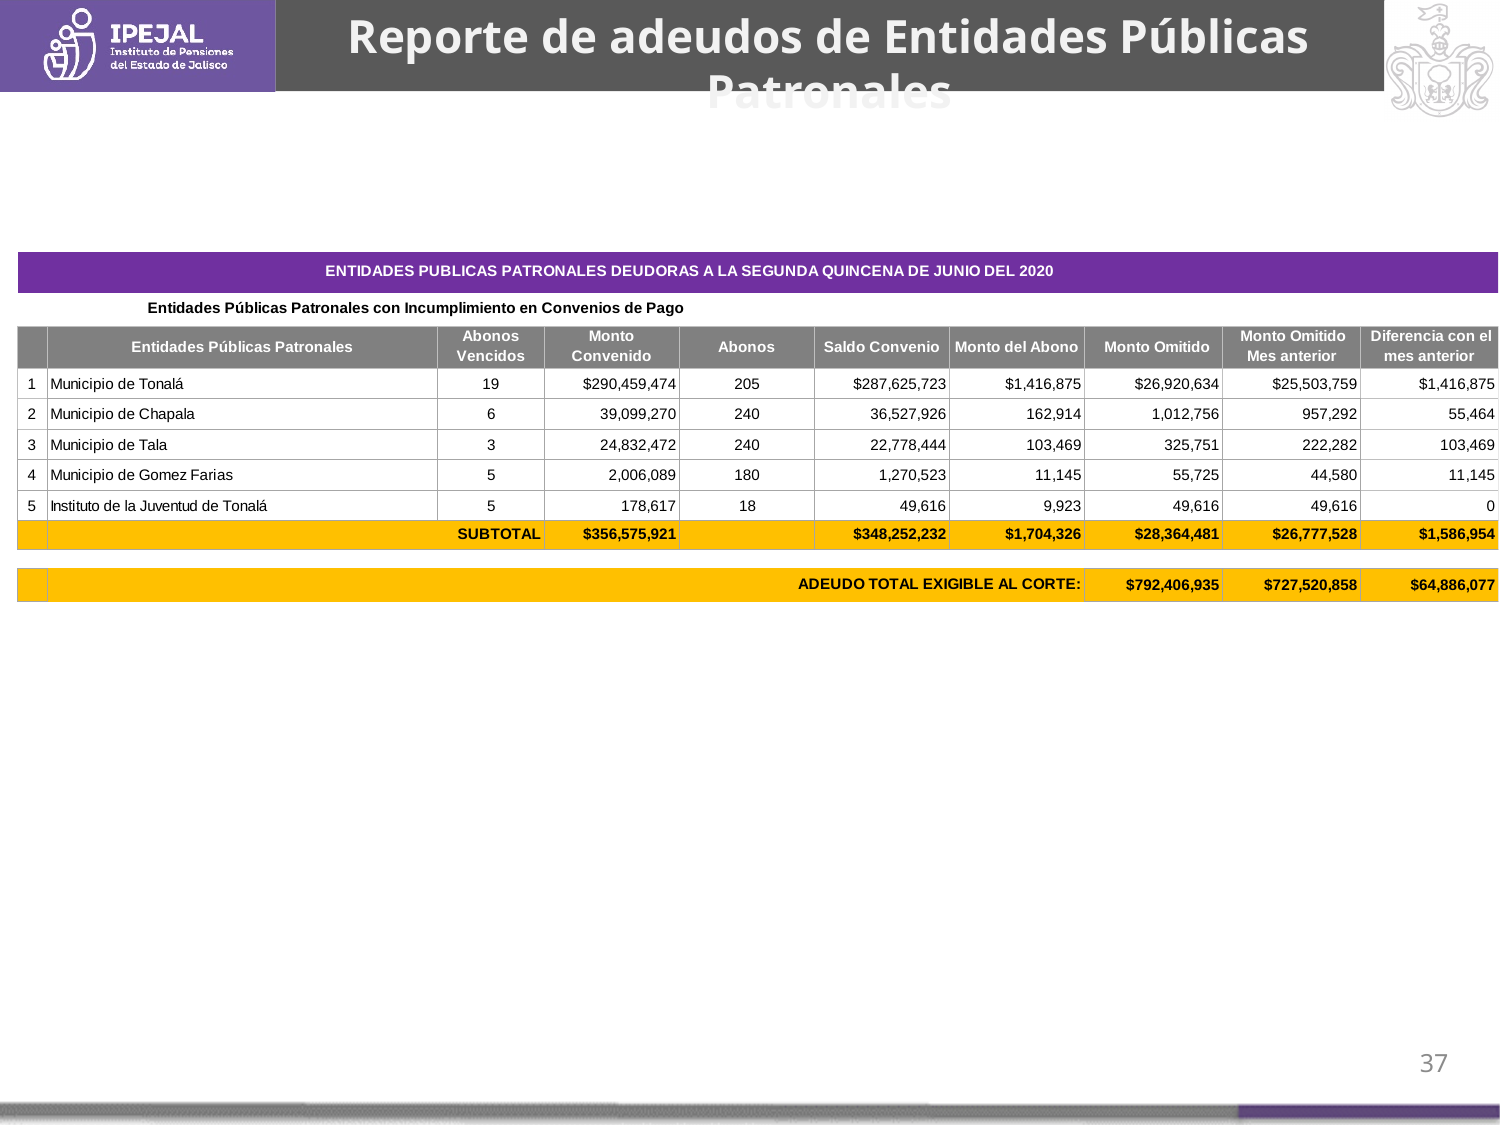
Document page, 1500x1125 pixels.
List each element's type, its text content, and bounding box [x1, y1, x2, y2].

text_box Reporte de adeudos de Entidades Públicas Patronales [276, 0, 1382, 87]
picture [0, 1096, 1500, 1125]
picture [17, 251, 1500, 603]
picture [0, 0, 276, 92]
slide_number 37 [1402, 1032, 1464, 1092]
